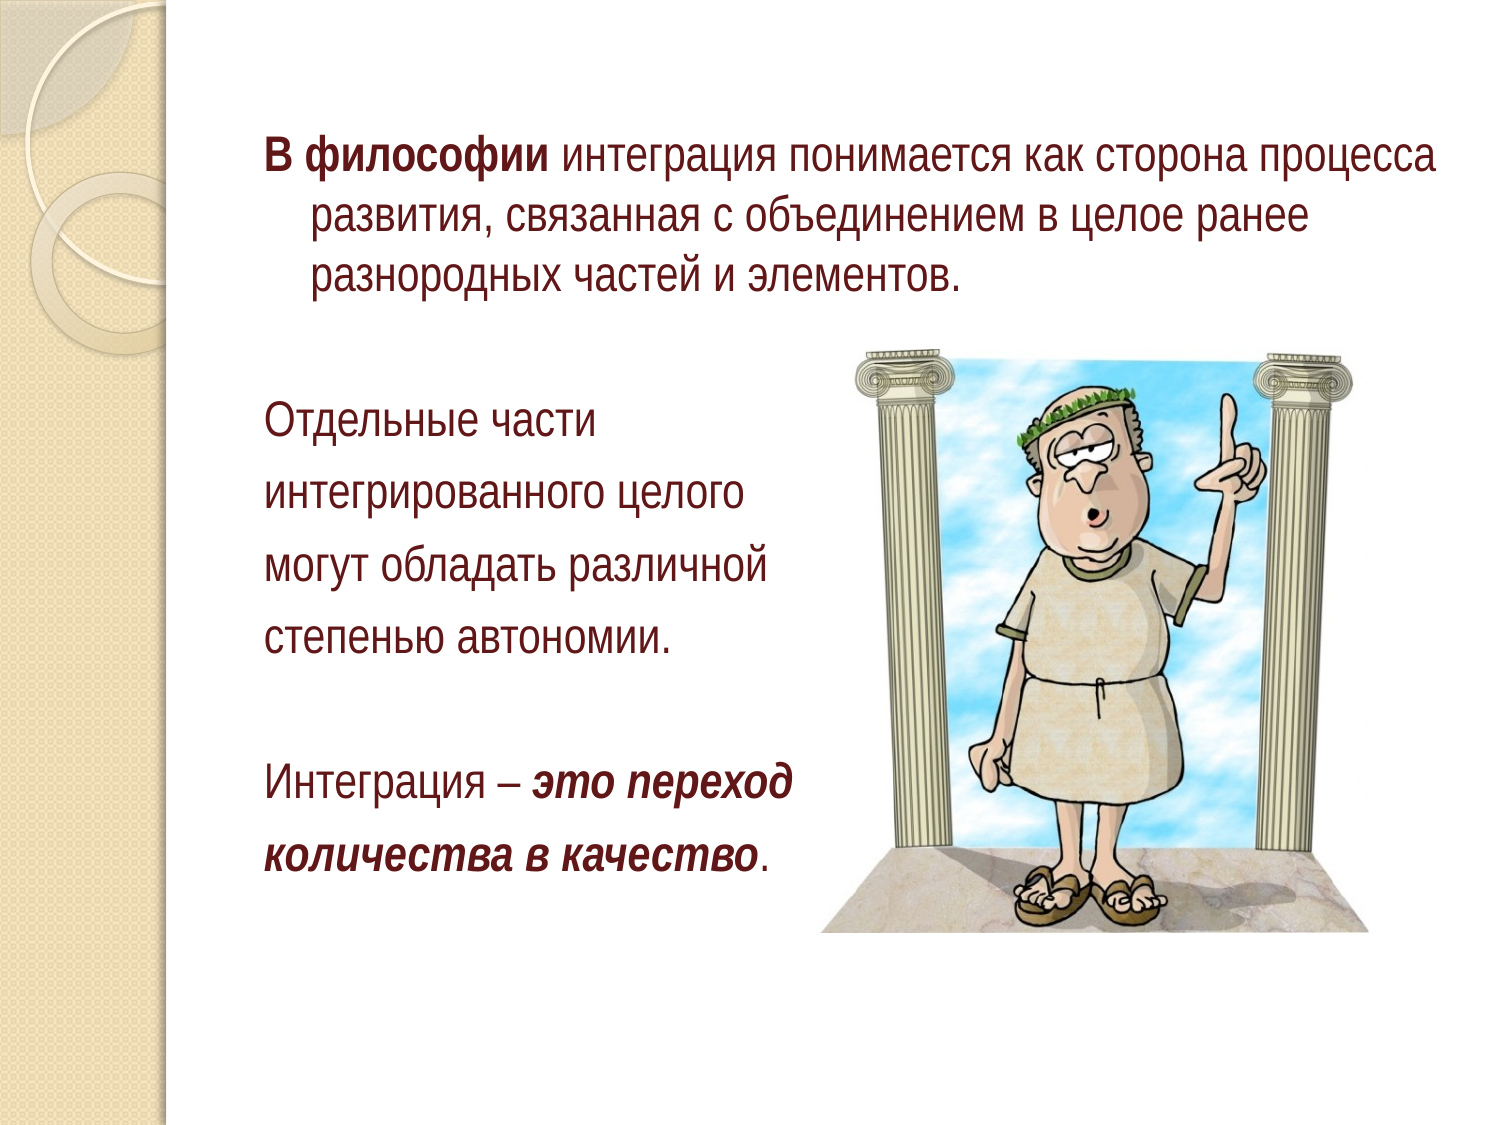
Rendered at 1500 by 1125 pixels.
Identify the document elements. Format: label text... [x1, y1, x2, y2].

list В философии интеграция понимается как сторона процесса развития, связанная с объединением в целое ранее разнородных частей и элементов. Отдельные части интегрированного целого могут обладать различной степенью автономии. Интеграция – это переход количества в качество. [235, 113, 1466, 1026]
picture [820, 349, 1370, 934]
